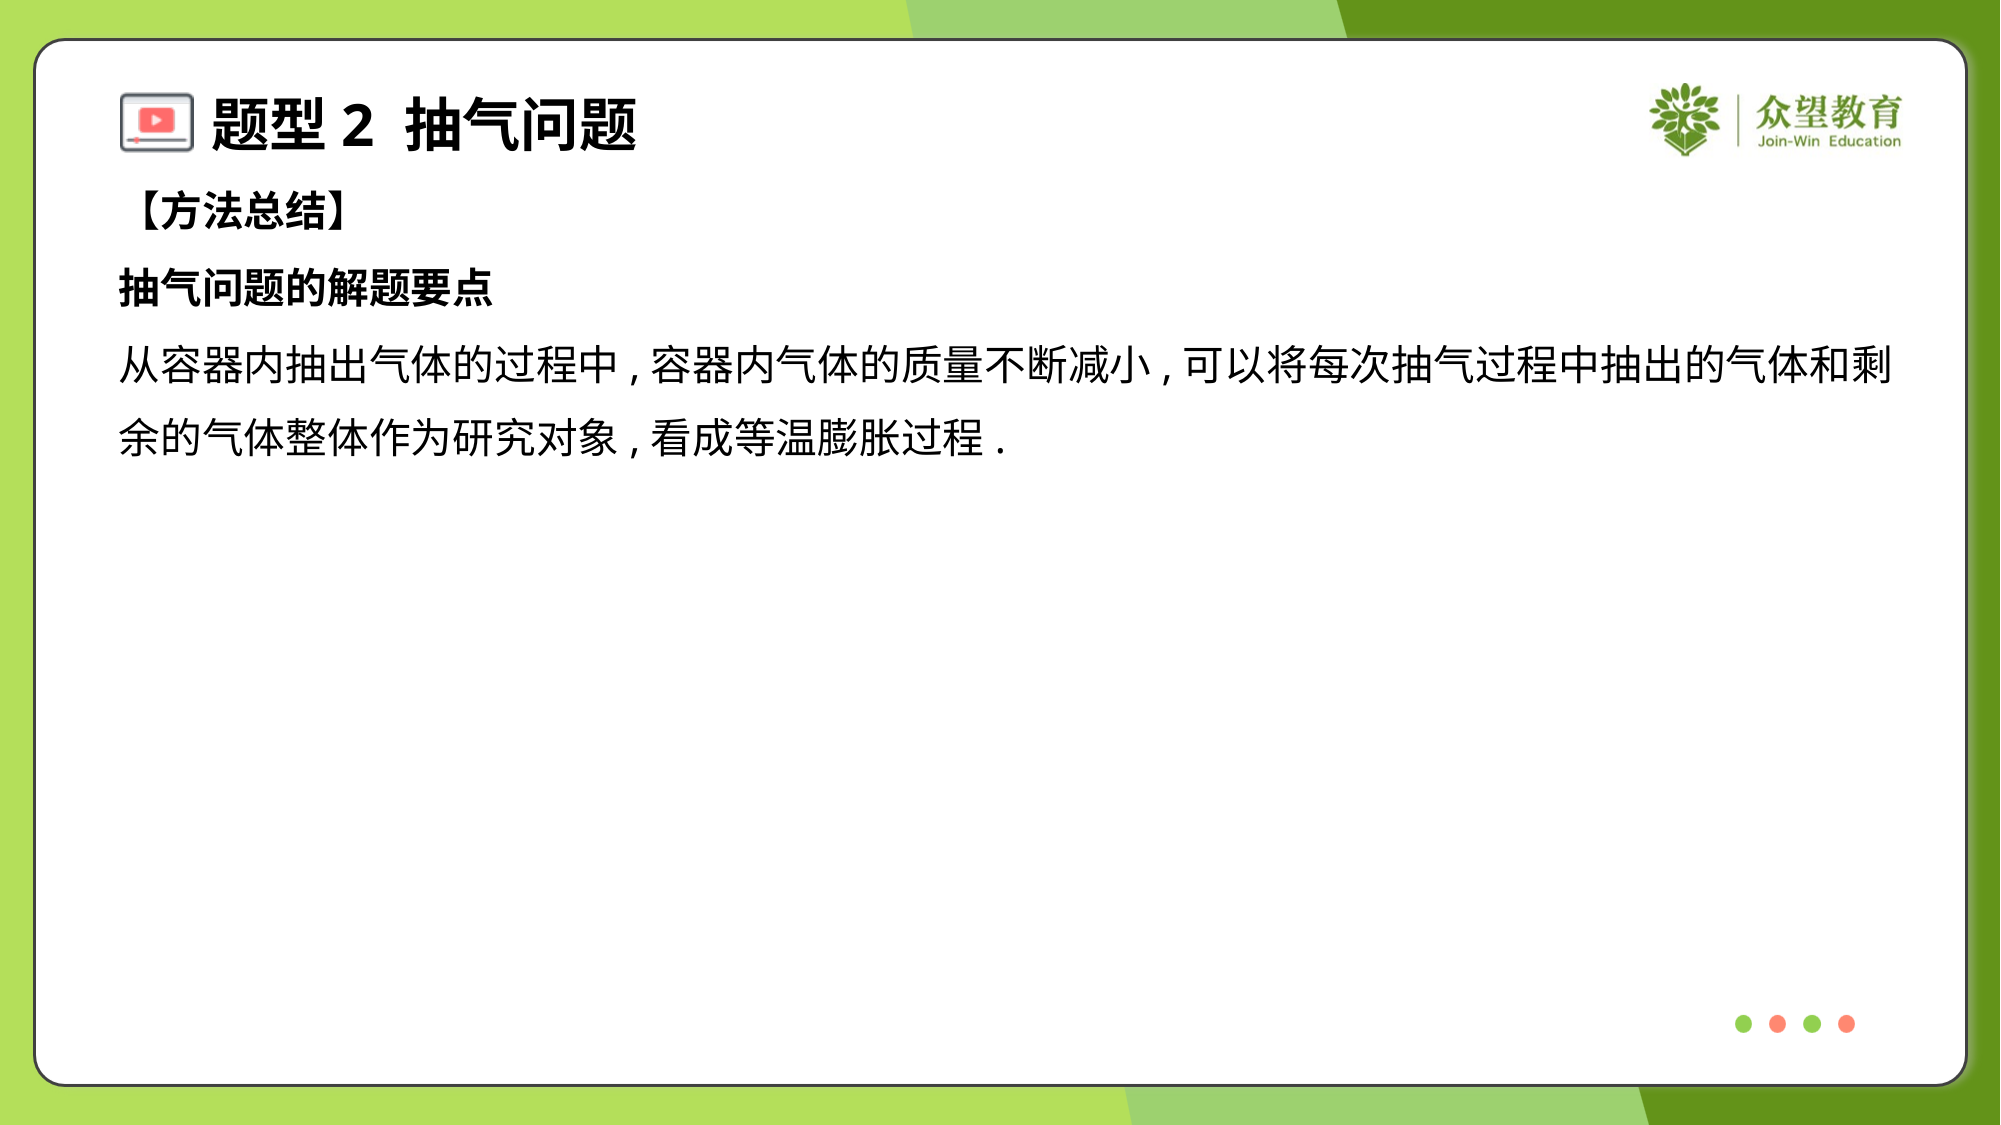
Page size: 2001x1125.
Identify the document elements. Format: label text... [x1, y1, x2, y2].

text_box 【方法总结】 抽气问题的解题要点 从容器内抽出气体的过程中,容器内气体的质量不断减小,可以将每次抽气过程中抽出的气体和剩 余的气体整体作为研究对象,看成等温膨胀过程. [118, 159, 1883, 455]
picture [0, 0, 2000, 1125]
